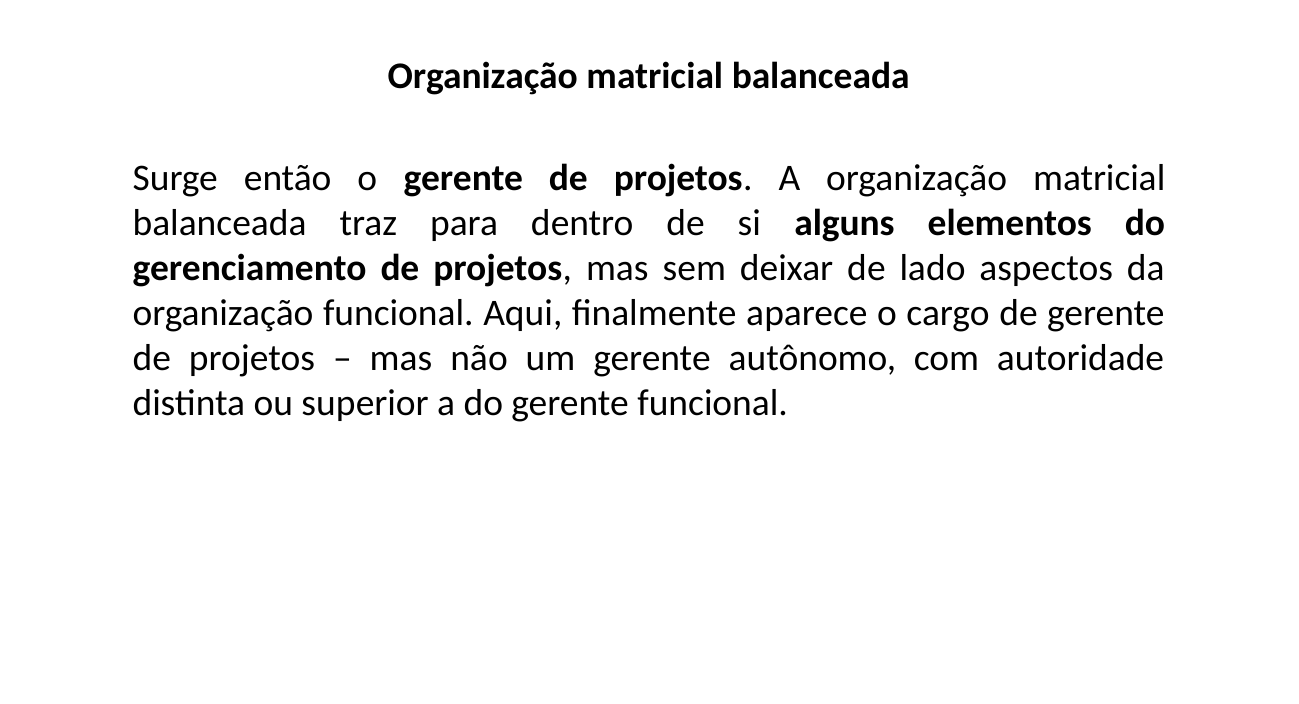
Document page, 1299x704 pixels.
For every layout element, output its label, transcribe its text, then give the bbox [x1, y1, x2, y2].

text_box [43, 155, 1240, 704]
text_box Surge então o gerente de projetos. A organização matricial balanceada traz para dentro de si alguns elementos do gerenciamento de projetos, mas sem deixar de lado aspectos da organização funcional. Aqui, finalmente aparece o cargo de gerente de projetos – mas não um gerente autônomo, com autoridade distinta ou superior a do gerente funcional. [117, 145, 1181, 433]
text_box Organização matricial balanceada [0, 43, 1299, 104]
